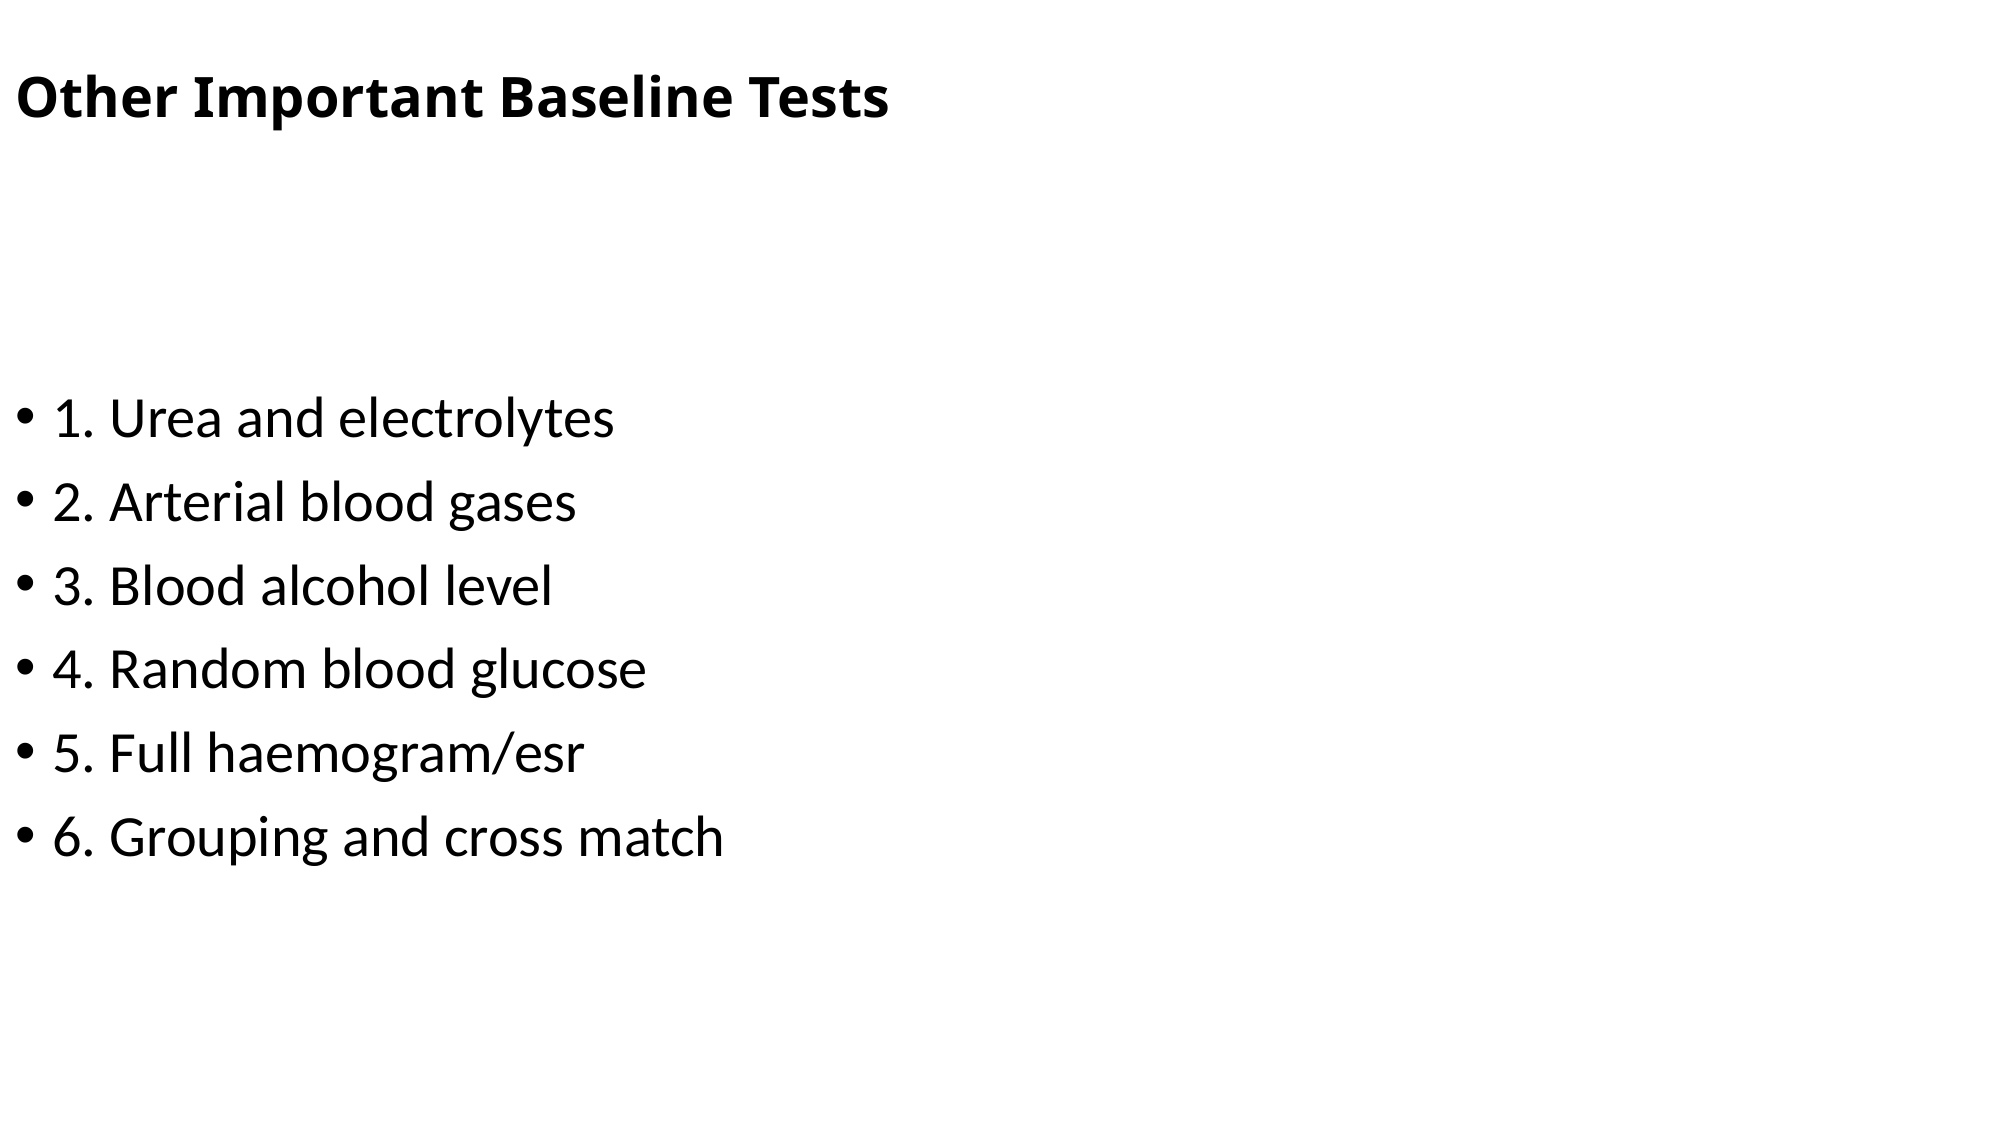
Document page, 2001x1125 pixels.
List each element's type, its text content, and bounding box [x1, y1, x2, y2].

title Other Important Baseline Tests [0, 0, 1863, 204]
list 1. Urea and electrolytes 2. Arterial blood gases 3. Blood alcohol level 4. Random blood glucose 5. Full haemogram/esr 6. Grouping and cross match [0, 204, 2000, 1125]
